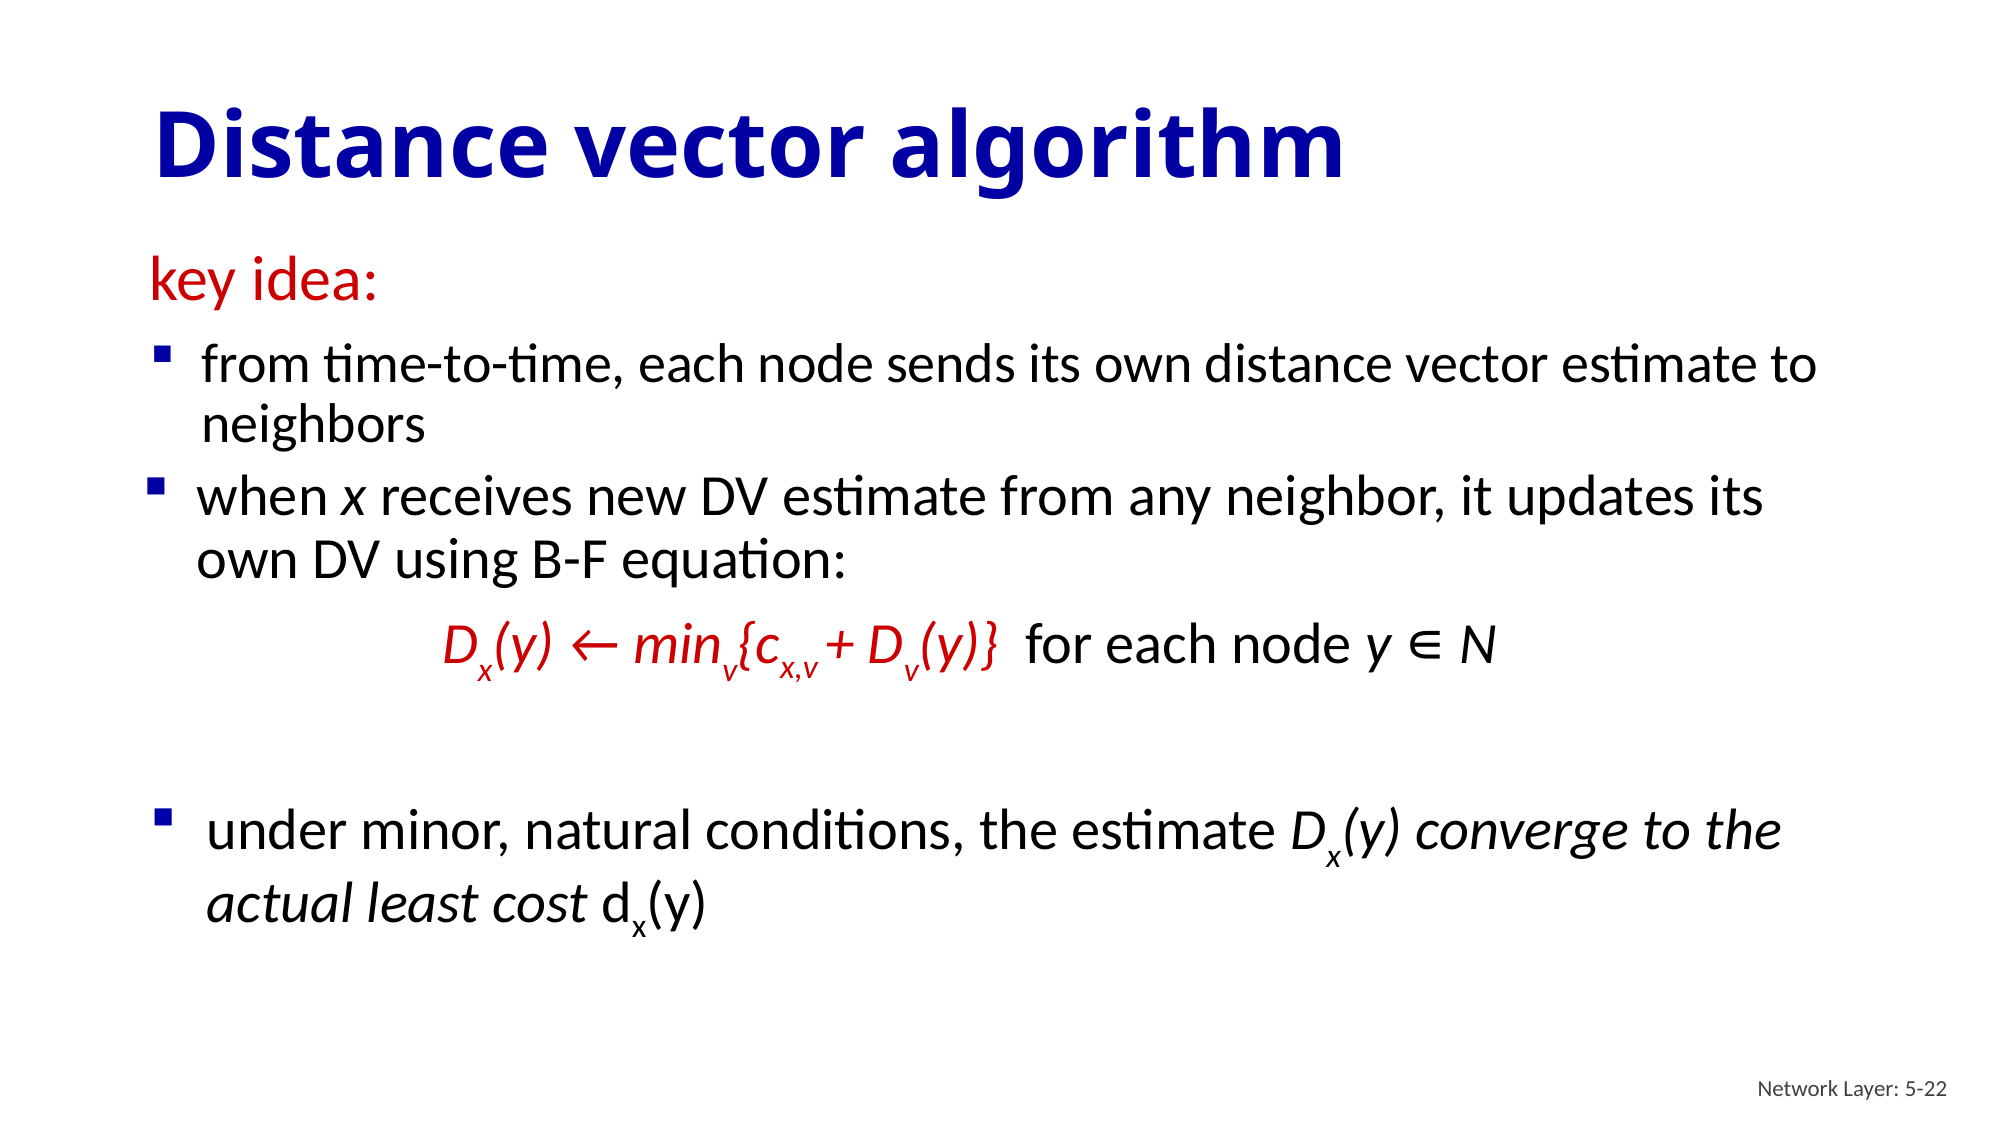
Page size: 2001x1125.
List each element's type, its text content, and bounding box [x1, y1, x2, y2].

text_box key idea: from time-to-time, each node sends its own distance vector estimate to neighbors [114, 237, 1889, 465]
title Distance vector algorithm [137, 74, 1863, 221]
text_box under minor, natural conditions, the estimate Dx(y) converge to the actual least cost dx(y) [135, 783, 1887, 1030]
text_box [106, 457, 1881, 690]
slide_number Network Layer: 5-22 [1512, 1056, 1963, 1117]
